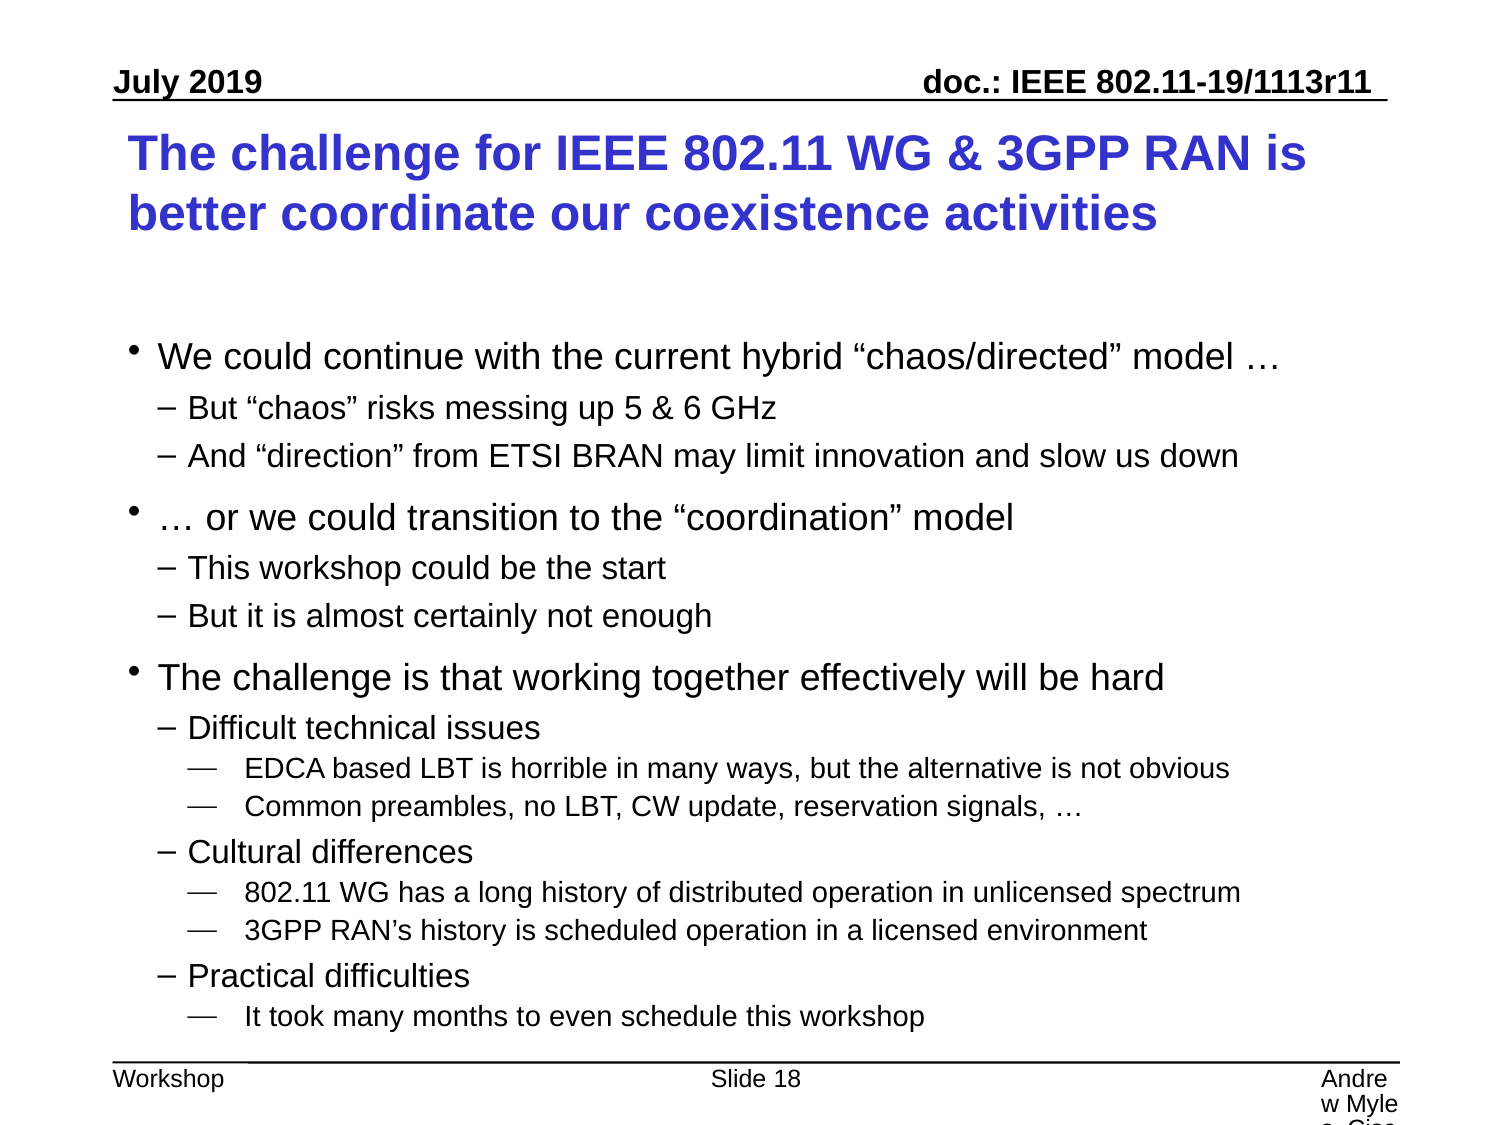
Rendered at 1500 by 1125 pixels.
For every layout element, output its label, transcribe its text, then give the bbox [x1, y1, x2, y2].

slide_number Slide 18 [709, 1061, 803, 1093]
list We could continue with the current hybrid “chaos/directed” model … But “chaos” risks messing up 5 & 6 GHz And “direction” from ETSI BRAN may limit innovation and slow us down … or we could transition to the “coordination” model This workshop could be the start But it is almost certainly not enough The challenge is that working together effectively will be hard Difficult technical issues EDCA based LBT is horrible in many ways, but the alternative is not obvious Common preambles, no LBT, CW update, reservation signals, … Cultural differences 802.11 WG has a long history of distributed operation in unlicensed spectrum 3GPP RAN’s history is scheduled operation in a licensed environment Practical difficulties It took many months to even schedule this workshop [112, 324, 1388, 1000]
footer Andrew Myles, Cisco [1320, 1061, 1402, 1093]
title The challenge for IEEE 802.11 WG & 3GPP RAN is better coordinate our coexistence activities [112, 112, 1388, 288]
